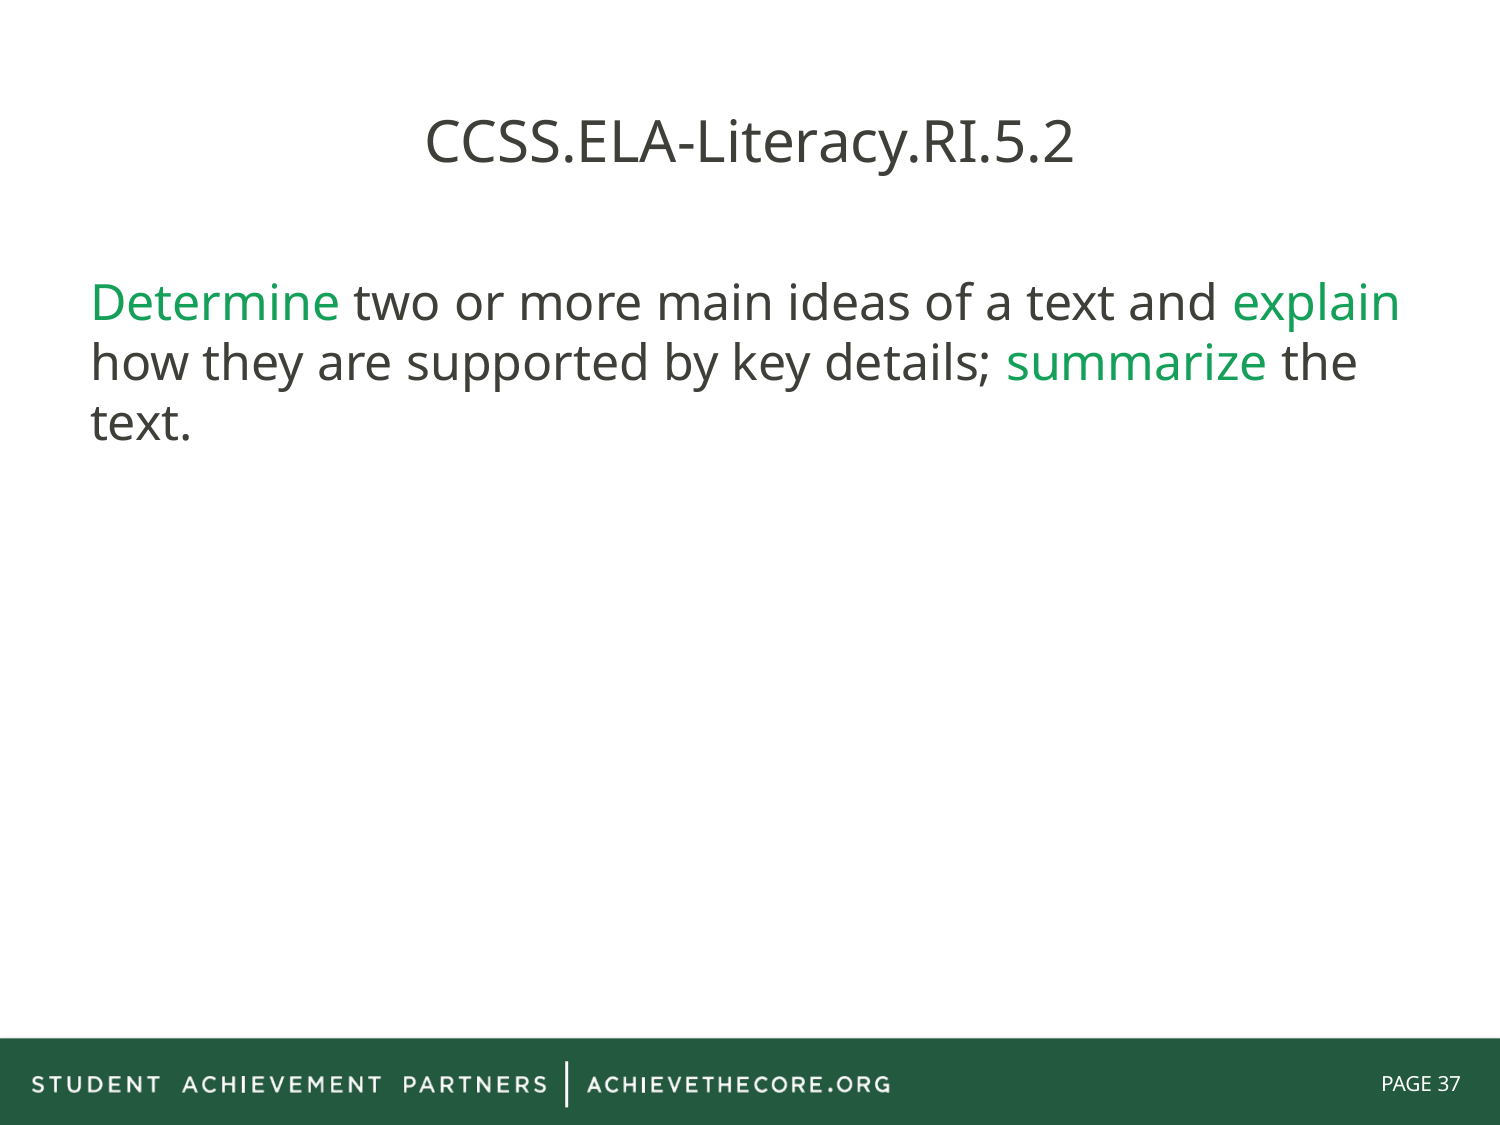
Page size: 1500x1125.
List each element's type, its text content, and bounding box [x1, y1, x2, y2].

title CCSS.ELA-Literacy.RI.5.2 [75, 45, 1425, 233]
list Determine two or more main ideas of a text and explain how they are supported by key details; summarize the text. [75, 262, 1425, 1005]
